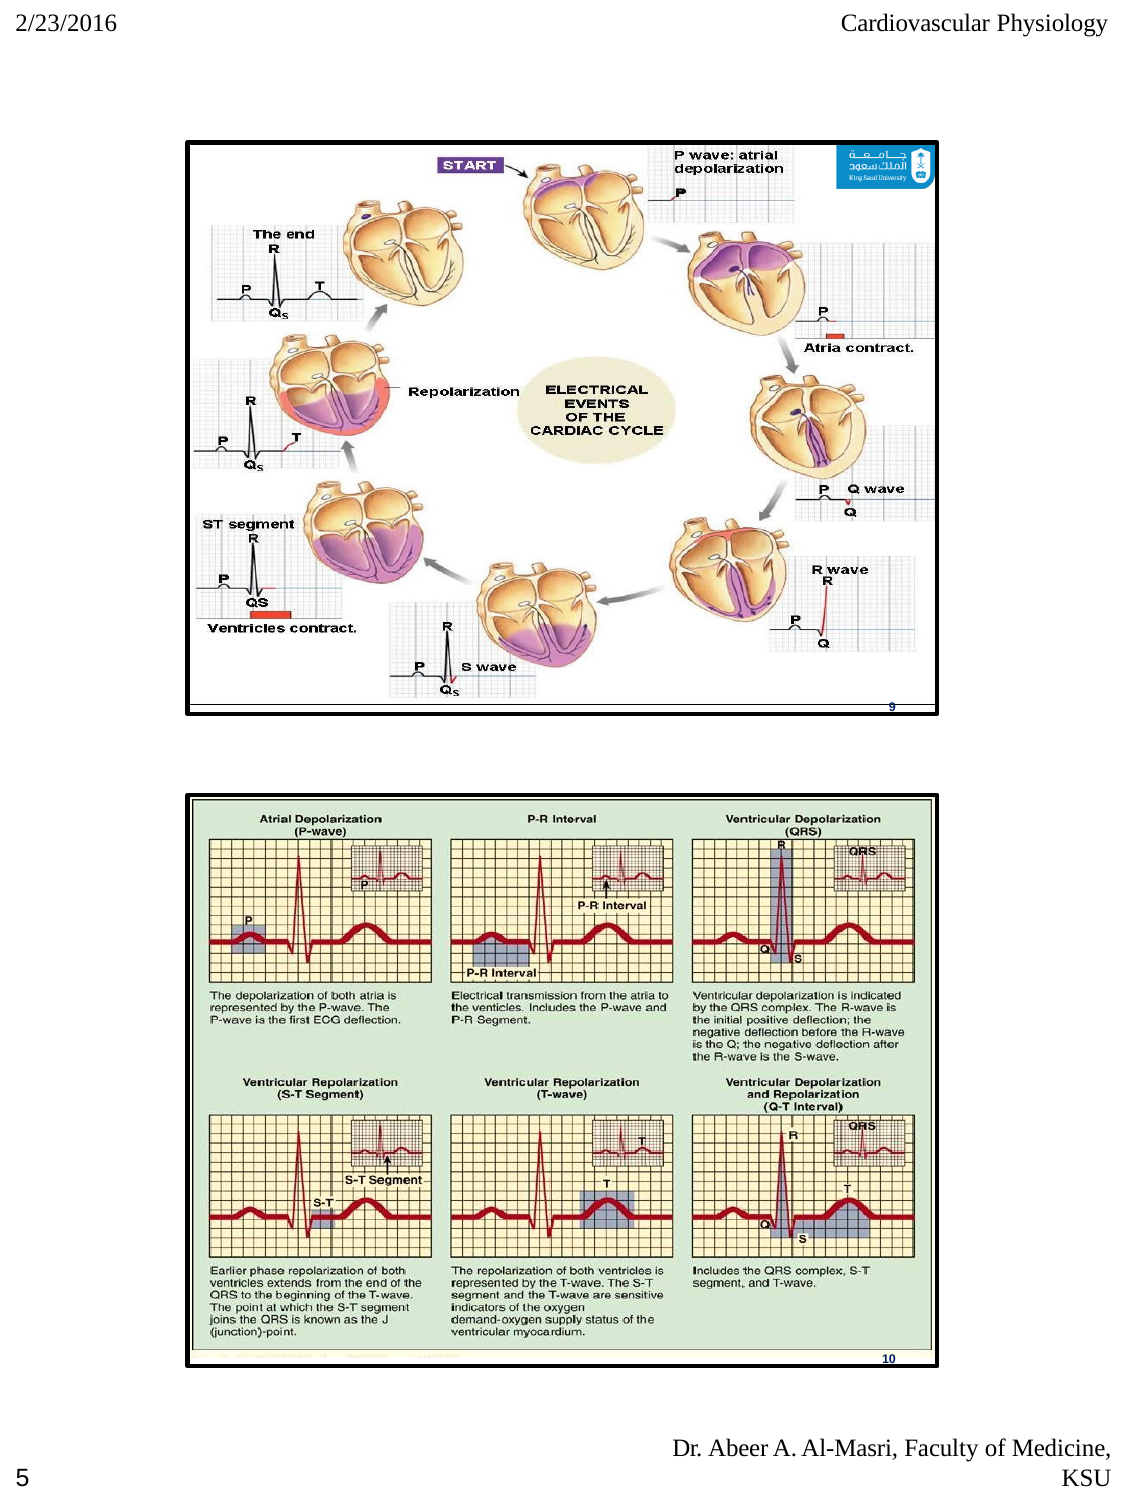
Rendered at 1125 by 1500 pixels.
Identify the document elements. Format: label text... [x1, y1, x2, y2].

text_box 10 [187, 794, 938, 1367]
slide_number 1 [11, 1464, 34, 1500]
text_box Cardiovascular Physiology [838, 6, 1113, 37]
text_box 2/23/2016 [13, 6, 119, 37]
footer Dr. Abeer A. Al-Masri, Faculty of Medicine, KSU [663, 1434, 1113, 1500]
text_box 9 [187, 142, 938, 714]
